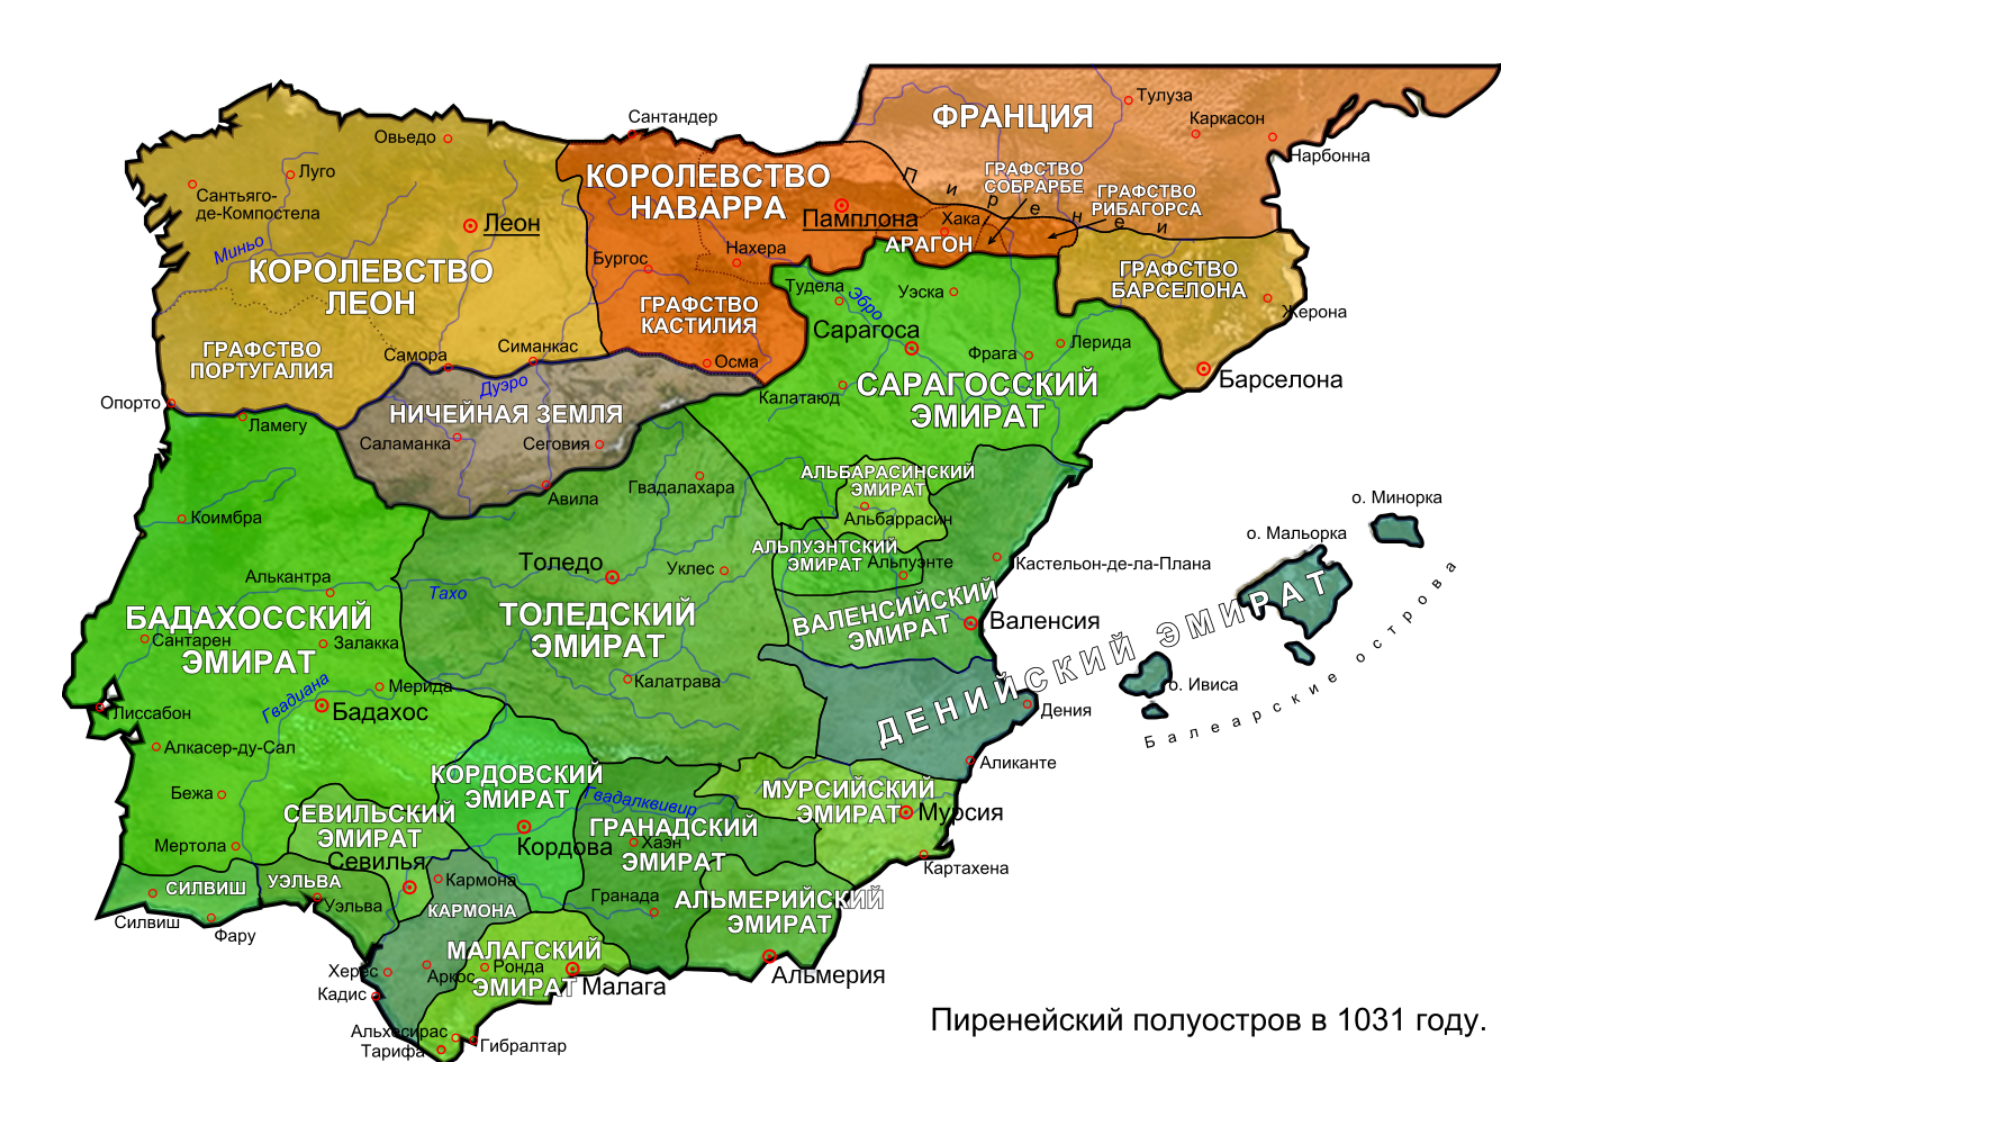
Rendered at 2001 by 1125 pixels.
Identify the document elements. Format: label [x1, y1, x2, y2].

picture [62, 61, 1501, 1062]
